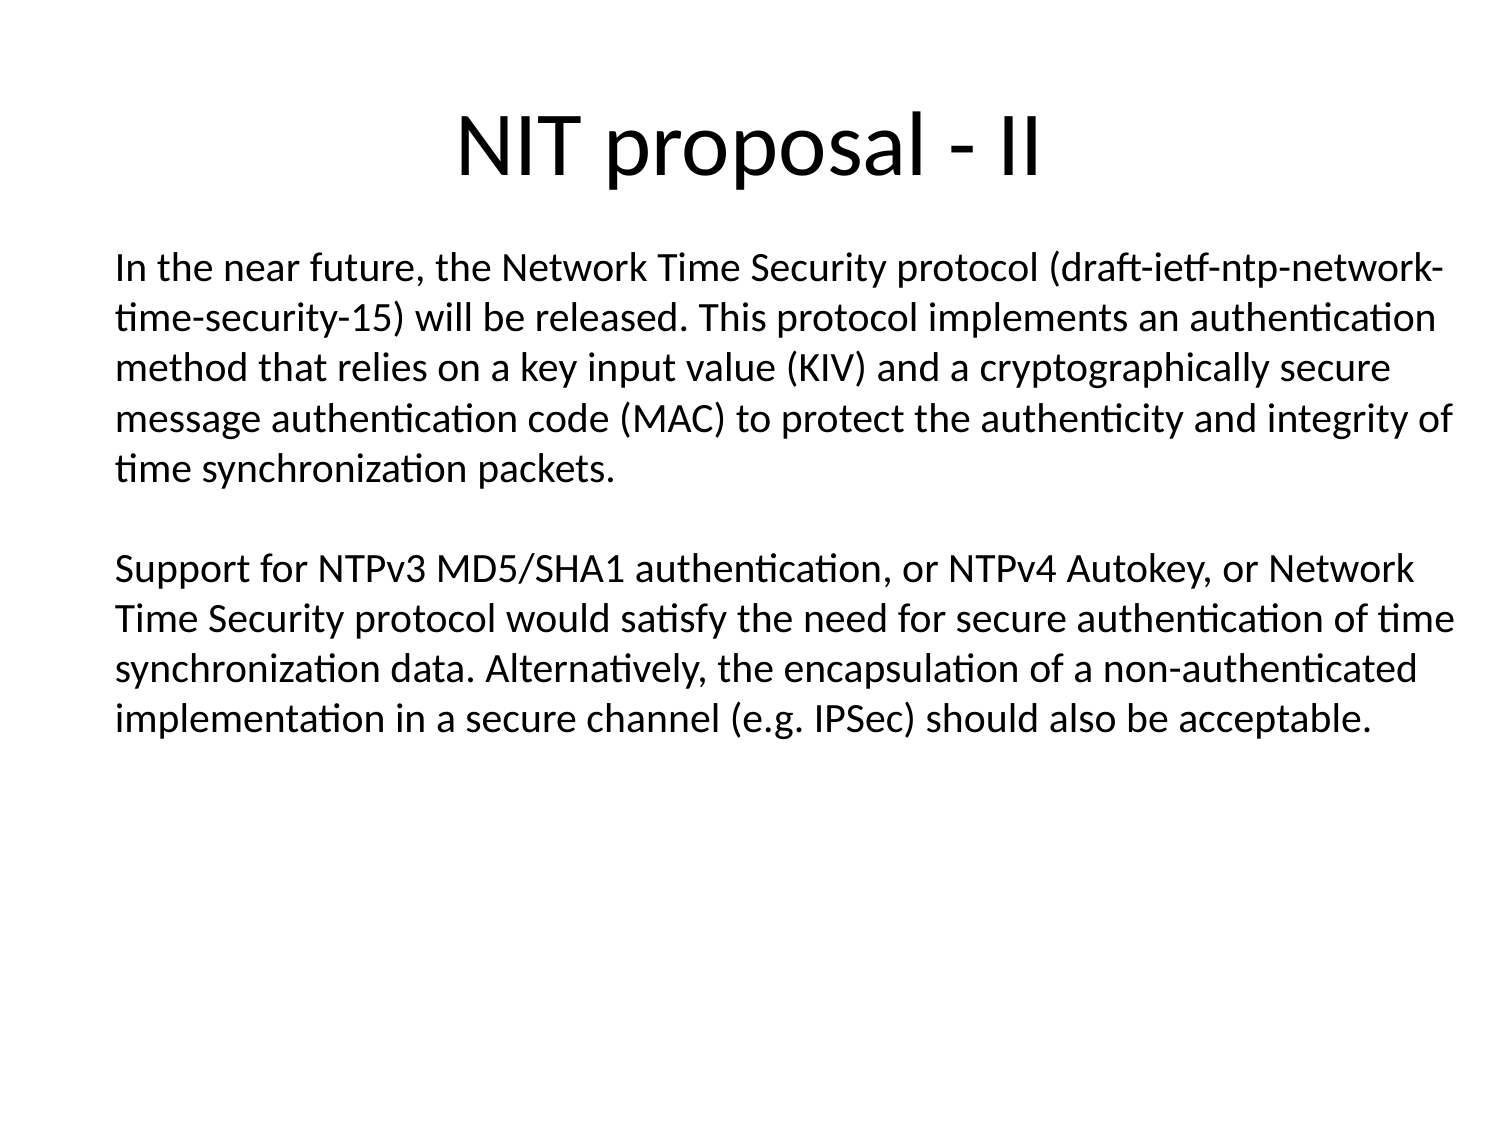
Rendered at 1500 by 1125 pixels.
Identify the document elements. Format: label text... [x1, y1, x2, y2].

title NIT proposal - II [75, 45, 1425, 233]
text_box In the near future, the Network Time Security protocol (draft-ietf-ntp-network-time-security-15) will be released. This protocol implements an authentication method that relies on a key input value (KIV) and a cryptographically secure message authentication code (MAC) to protect the authenticity and integrity of time synchronization packets. Support for NTPv3 MD5/SHA1 authentication, or NTPv4 Autokey, or Network Time Security protocol would satisfy the need for secure authentication of time synchronization data. Alternatively, the encapsulation of a non-authenticated implementation in a secure channel (e.g. IPSec) should also be acceptable. [99, 232, 1472, 1096]
